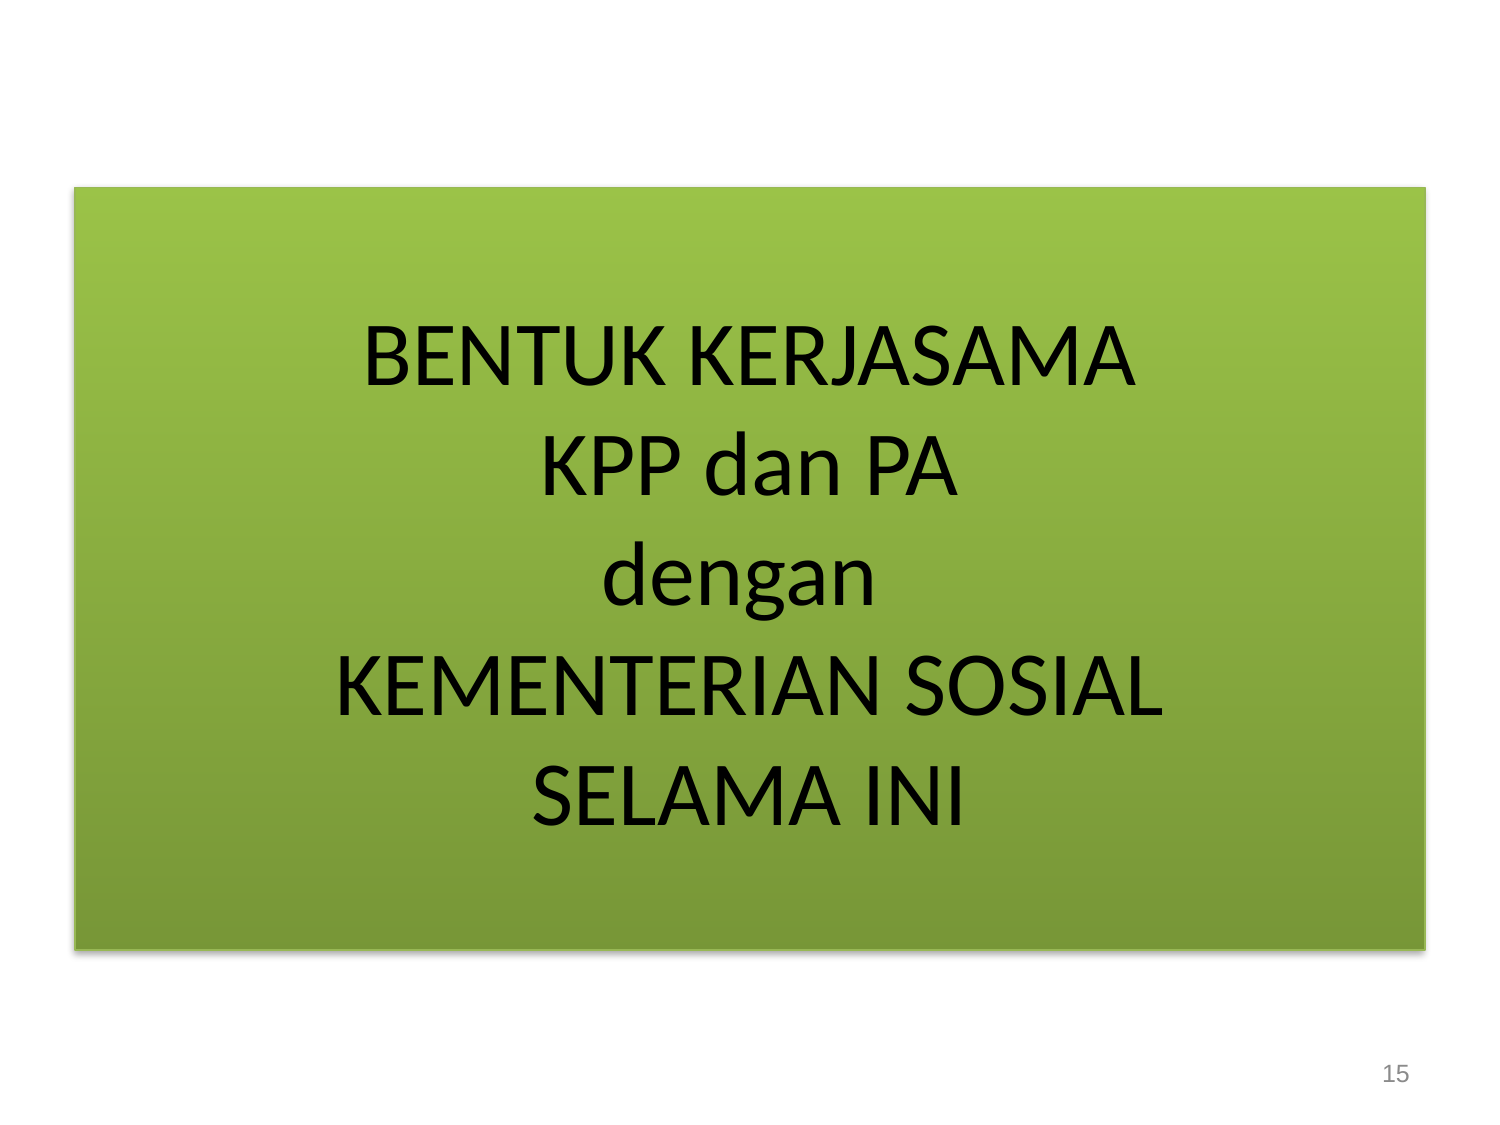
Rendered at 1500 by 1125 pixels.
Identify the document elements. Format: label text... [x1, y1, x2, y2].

text_box BENTUK KERJASAMA KPP dan PA dengan KEMENTERIAN SOSIAL SELAMA INI [74, 187, 1426, 951]
slide_number 15 [1074, 1042, 1425, 1103]
